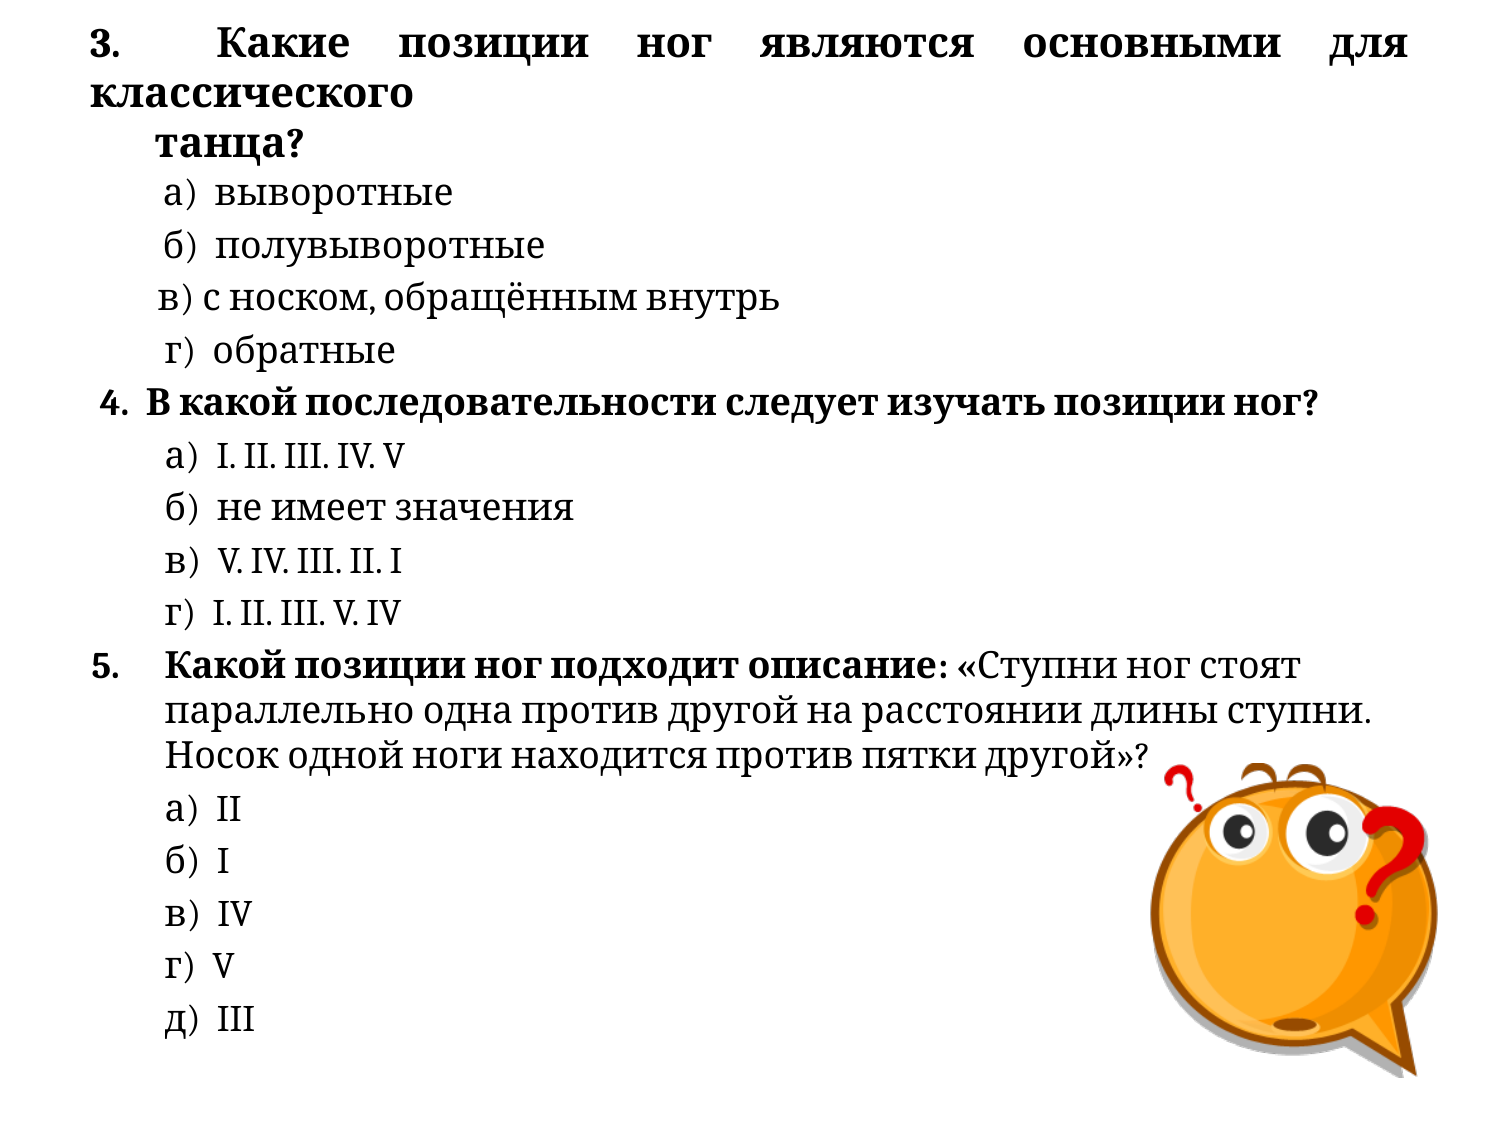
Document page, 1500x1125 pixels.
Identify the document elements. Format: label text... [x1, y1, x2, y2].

picture [1127, 763, 1443, 1078]
list а) выворотные б) полувыворотные в) с носком, обращённым внутрь г) обратные 4. В какой последовательности следует изучать позиции ног? а) I. II. III. IV. V б) не имеет значения в) V. IV. III. II. I г) I. II. III. V. IV Какой позиции ног подходит описание: «Ступни ног стоят параллельно одна против другой на расстоянии длины ступни. Носок одной ноги находится против пятки другой»? а) II б) I в) IV г) V д) III [76, 160, 1427, 1059]
title 3. Какие позиции ног являются основными для классического танца? [75, 45, 1424, 138]
